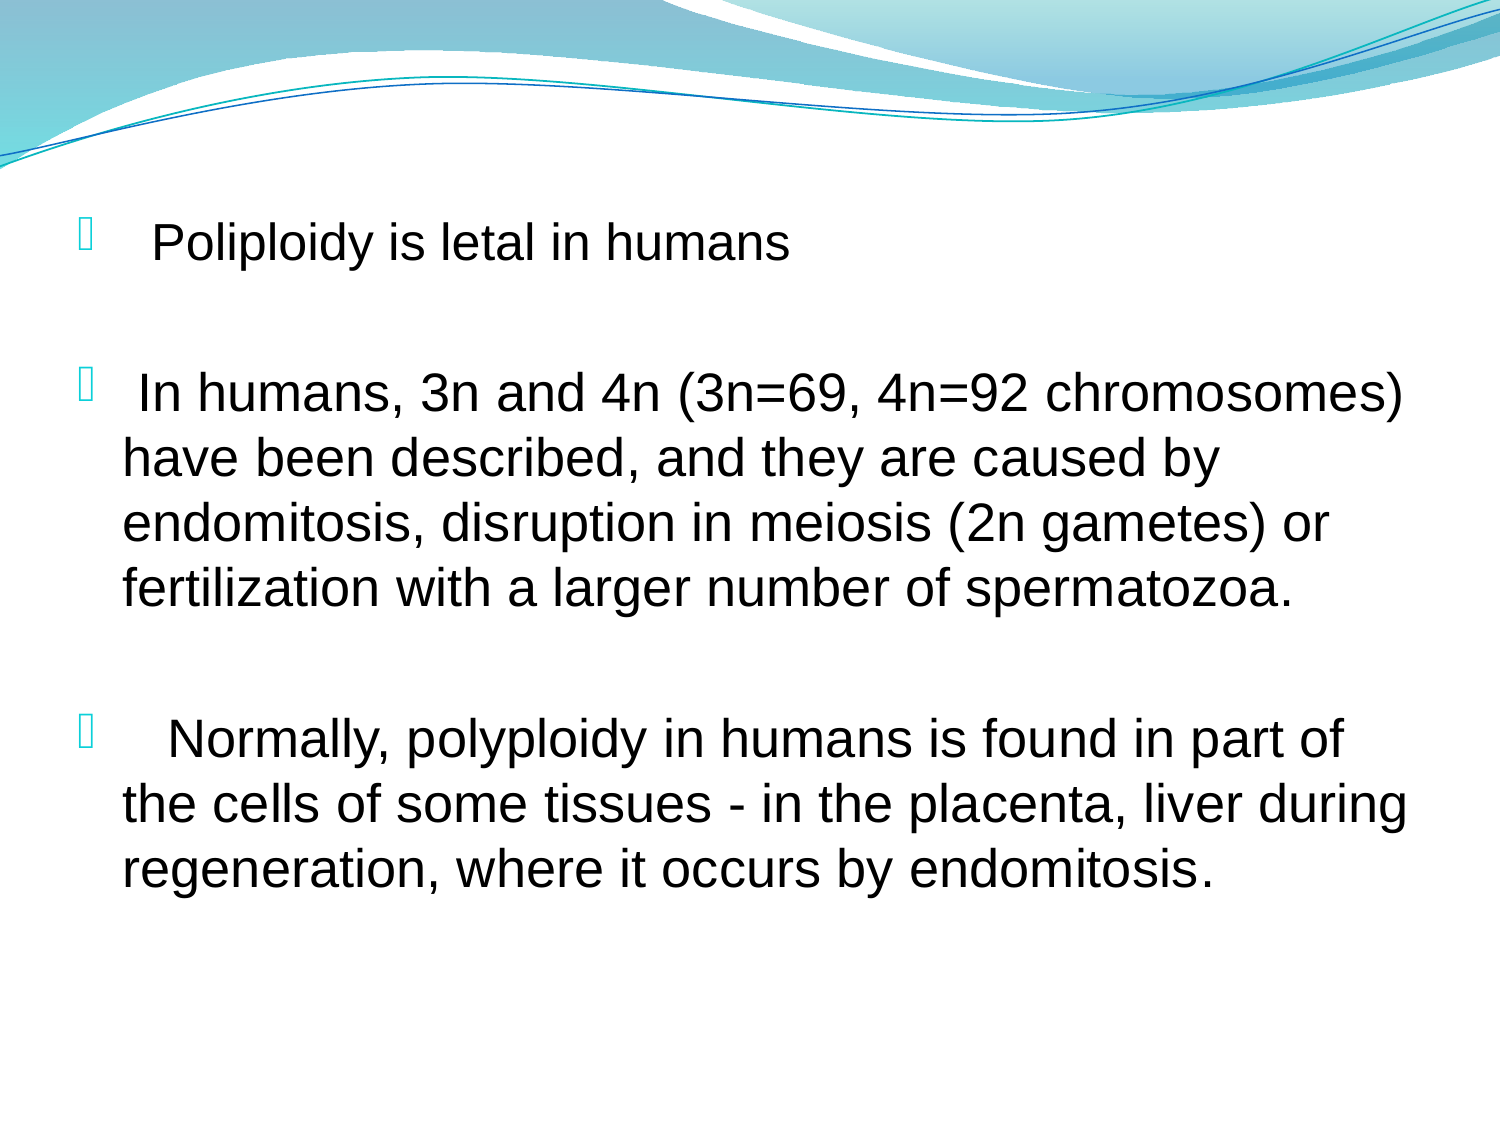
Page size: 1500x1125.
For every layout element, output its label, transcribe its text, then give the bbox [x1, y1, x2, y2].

list Poliploidy is letal in humans In humans, 3n and 4n (3n=69, 4n=92 chromosomes) have been described, and they are caused by endomitosis, disruption in meiosis (2n gametes) or fertilization with a larger number of spermatozoa. Normally, polyploidy in humans is found in part of the cells of some tissues - in the placenta, liver during regeneration, where it occurs by endomitosis. [62, 125, 1438, 975]
